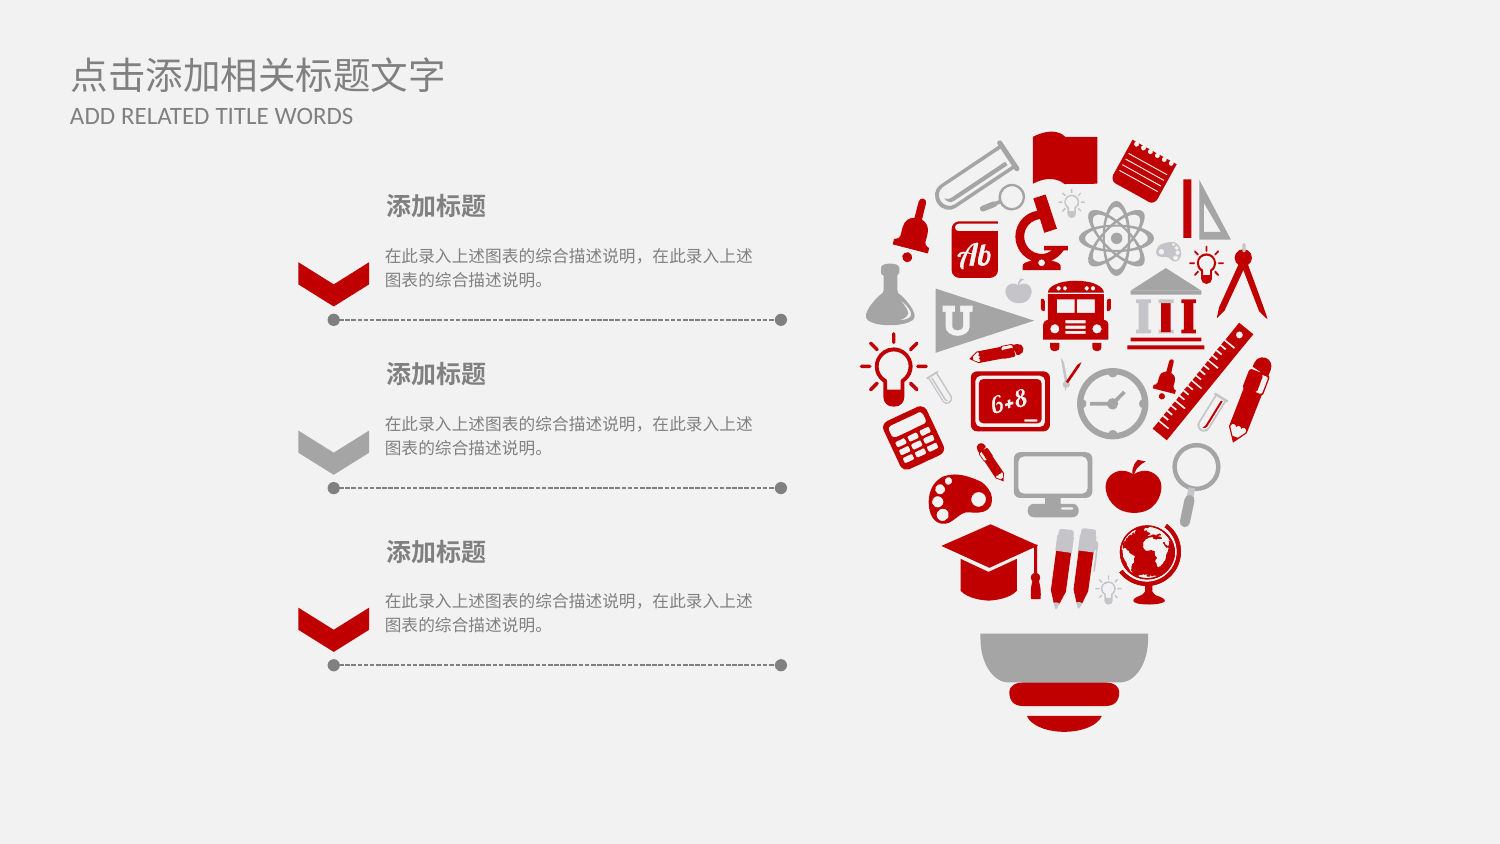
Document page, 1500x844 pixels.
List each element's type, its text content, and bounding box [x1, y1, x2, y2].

text_box [931, 377, 949, 402]
text_box [1112, 139, 1177, 203]
text_box [1065, 362, 1082, 384]
text_box [1062, 188, 1086, 218]
text_box [935, 145, 1014, 210]
text_box [1062, 381, 1070, 388]
text_box [1187, 487, 1196, 496]
text_box [869, 341, 879, 352]
text_box [1124, 247, 1138, 252]
text_box [883, 406, 945, 470]
text_box [1103, 217, 1108, 225]
text_box [1130, 268, 1202, 291]
text_box [1199, 179, 1231, 240]
text_box [1024, 713, 1104, 734]
text_box [1080, 528, 1097, 536]
text_box [1216, 262, 1247, 319]
text_box [1090, 390, 1126, 410]
text_box [1183, 179, 1192, 238]
text_box [1093, 539, 1099, 572]
text_box [1138, 304, 1149, 333]
text_box [1156, 241, 1182, 262]
text_box [976, 443, 1004, 482]
text_box [1077, 534, 1097, 553]
text_box [909, 341, 919, 352]
text_box [1077, 368, 1149, 440]
text_box [1040, 298, 1045, 312]
text_box [1015, 194, 1068, 271]
text_box [1005, 283, 1032, 304]
text_box [869, 381, 879, 392]
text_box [941, 524, 1043, 601]
text_box [902, 252, 913, 263]
text_box [296, 260, 372, 309]
text_box [926, 371, 939, 380]
text_box [1183, 304, 1194, 333]
text_box [1095, 224, 1110, 230]
text_box [1095, 247, 1109, 252]
text_box [980, 201, 997, 212]
text_box [1189, 250, 1219, 284]
text_box [951, 221, 998, 278]
text_box [1243, 262, 1268, 320]
text_box ADD RELATED TITLE WORDS [54, 91, 371, 138]
text_box [874, 347, 913, 407]
text_box [1161, 304, 1171, 333]
text_box [970, 371, 1050, 432]
text_box [1106, 298, 1111, 312]
text_box [1127, 345, 1205, 350]
text_box [1050, 342, 1060, 352]
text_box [1105, 459, 1162, 514]
text_box [1214, 392, 1229, 403]
text_box [1123, 224, 1138, 230]
text_box [935, 288, 1035, 353]
text_box 点击添加相关标题文字 [54, 43, 462, 105]
text_box [1017, 278, 1025, 288]
text_box [1055, 534, 1074, 553]
text_box [997, 140, 1020, 172]
text_box [1092, 342, 1102, 352]
text_box [1117, 239, 1133, 255]
text_box [1106, 200, 1127, 214]
text_box [1088, 238, 1116, 267]
text_box [865, 263, 915, 326]
text_box 在此录入上述图表的综合描述说明，在此录入上述图表的综合描述说明。 [373, 581, 781, 641]
text_box [1202, 400, 1223, 429]
text_box [1197, 396, 1226, 432]
text_box [1032, 131, 1098, 185]
text_box [1106, 262, 1127, 276]
text_box [928, 374, 953, 404]
text_box [1158, 393, 1165, 400]
text_box [944, 161, 1008, 202]
text_box [1050, 551, 1072, 603]
text_box [1158, 299, 1174, 304]
text_box [1076, 601, 1083, 609]
text_box 添加标题 [375, 353, 499, 395]
text_box [1125, 252, 1130, 260]
text_box [1158, 329, 1174, 334]
text_box [1179, 495, 1195, 527]
text_box [1234, 249, 1252, 265]
text_box [1130, 291, 1202, 295]
text_box 添加标题 [375, 185, 499, 227]
text_box [892, 332, 896, 345]
text_box [1095, 579, 1113, 605]
text_box [296, 605, 372, 654]
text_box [1118, 523, 1182, 605]
text_box [1060, 358, 1067, 383]
text_box 在此录入上述图表的综合描述说明，在此录入上述图表的综合描述说明。 [373, 404, 781, 464]
text_box [892, 198, 930, 254]
text_box [296, 428, 372, 477]
text_box [1181, 299, 1196, 304]
text_box [928, 474, 992, 524]
text_box [1242, 242, 1246, 253]
text_box [1013, 452, 1093, 518]
text_box [1047, 280, 1104, 293]
text_box [909, 381, 919, 392]
text_box [978, 631, 1151, 685]
text_box [1117, 209, 1145, 238]
text_box [1125, 217, 1130, 225]
text_box [1088, 209, 1145, 267]
text_box 添加标题 [375, 530, 499, 572]
text_box [1009, 685, 1120, 707]
text_box [1078, 228, 1093, 249]
text_box [1103, 252, 1108, 260]
text_box [1100, 222, 1116, 238]
text_box [1152, 322, 1254, 441]
text_box [1073, 551, 1094, 603]
text_box [1140, 228, 1155, 249]
text_box [916, 364, 928, 369]
text_box [1136, 299, 1152, 304]
text_box [1110, 232, 1123, 245]
text_box [1228, 357, 1272, 443]
text_box [998, 183, 1026, 211]
text_box [1130, 337, 1202, 342]
text_box [1172, 442, 1221, 491]
text_box [1136, 329, 1152, 334]
text_box [1058, 528, 1074, 536]
text_box [1043, 294, 1109, 340]
text_box [1152, 359, 1176, 394]
text_box [859, 364, 872, 369]
text_box [1053, 602, 1060, 610]
text_box 在此录入上述图表的综合描述说明，在此录入上述图表的综合描述说明。 [373, 235, 781, 295]
text_box [969, 344, 1024, 364]
